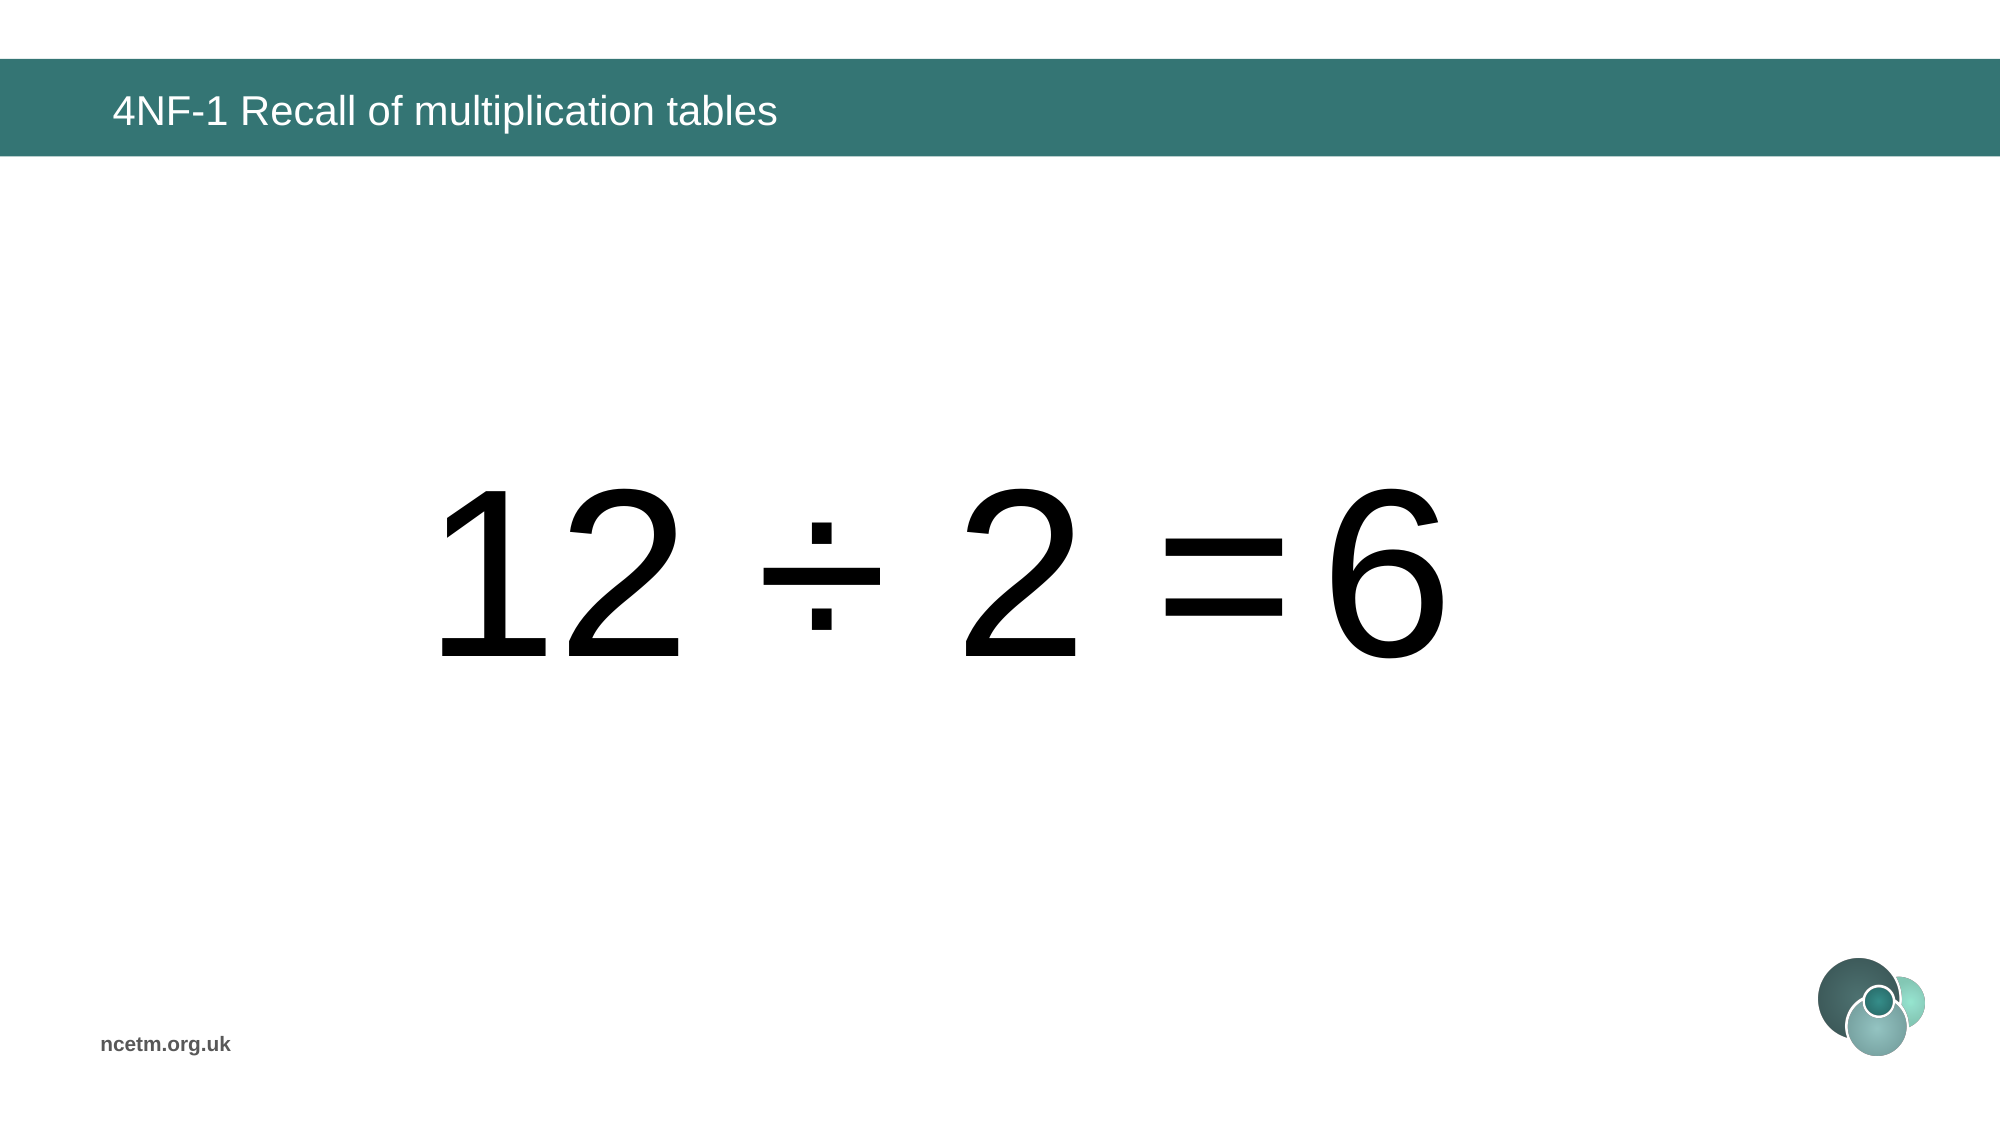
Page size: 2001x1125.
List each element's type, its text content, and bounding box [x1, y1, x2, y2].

text_box 6 [1305, 409, 1469, 712]
picture [1818, 958, 1925, 1056]
title 4NF-1 Recall of multiplication tables [97, 76, 1945, 147]
text_box 12 ÷ 2 = [409, 409, 1305, 712]
